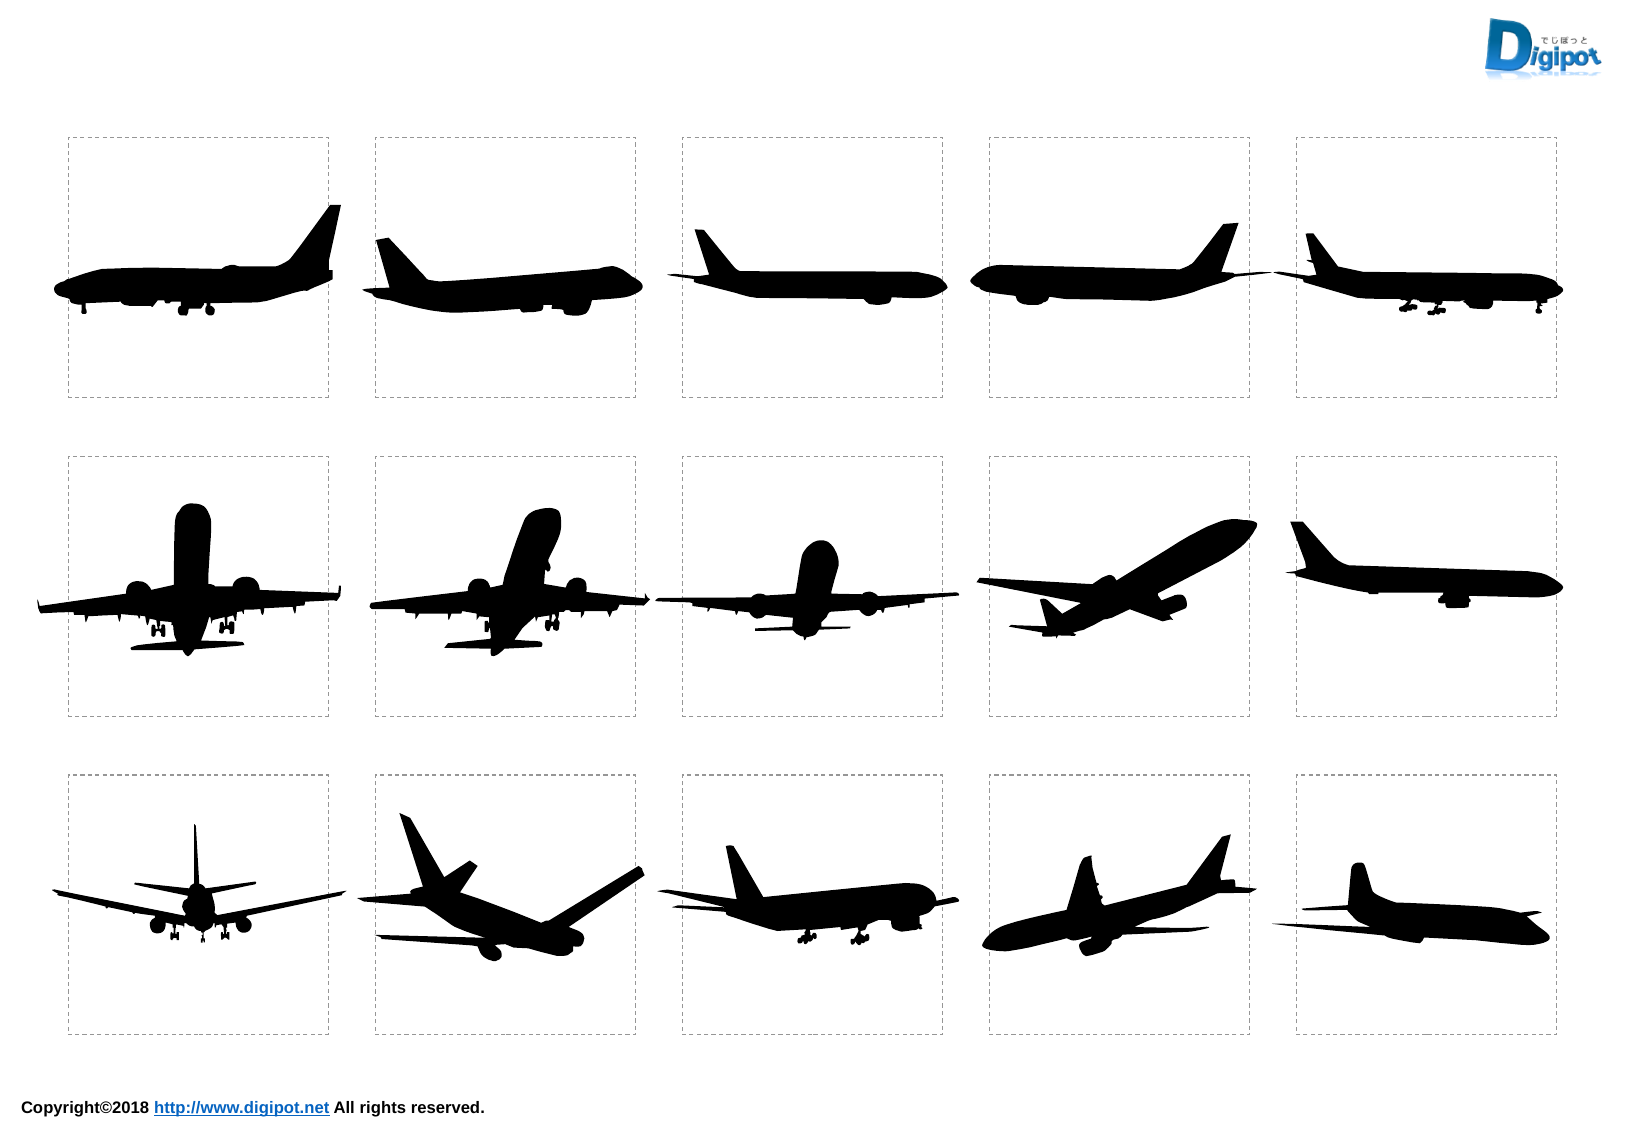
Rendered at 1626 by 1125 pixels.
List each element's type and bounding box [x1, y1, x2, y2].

text_box [976, 519, 1258, 639]
text_box [362, 237, 643, 316]
text_box [369, 507, 651, 657]
text_box [667, 229, 948, 305]
text_box [1271, 862, 1550, 946]
text_box [37, 503, 341, 657]
text_box [655, 540, 960, 641]
text_box [982, 834, 1257, 957]
text_box [1285, 521, 1564, 609]
text_box [970, 222, 1272, 305]
text_box [657, 845, 960, 946]
text_box [52, 824, 347, 943]
text_box [356, 812, 645, 962]
text_box [1273, 233, 1564, 316]
picture [1485, 18, 1602, 82]
text_box [54, 204, 341, 316]
